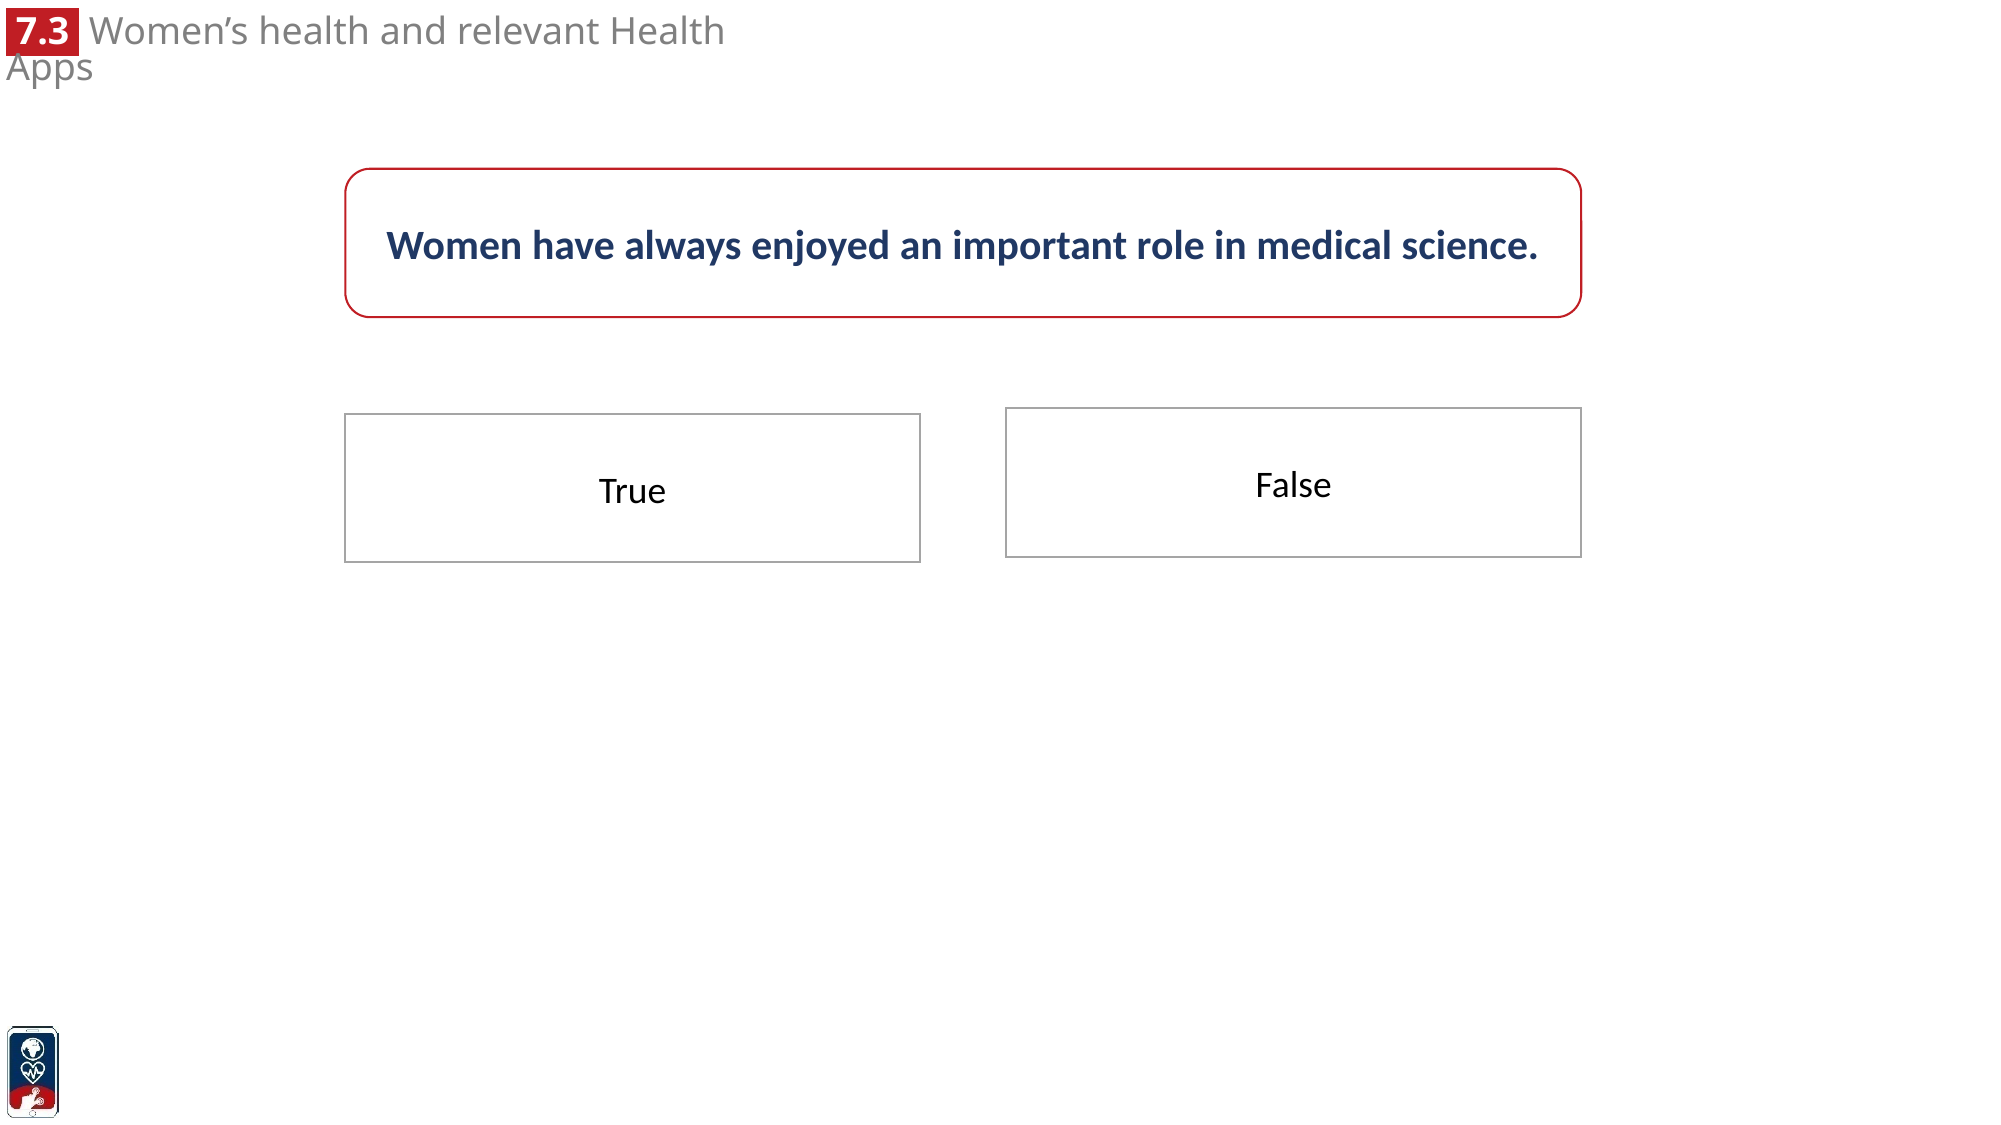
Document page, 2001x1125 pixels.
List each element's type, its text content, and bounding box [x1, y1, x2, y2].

text_box False [1005, 407, 1582, 558]
picture [7, 1026, 59, 1118]
text_box True [344, 413, 921, 563]
text_box Women have always enjoyed an important role in medical science. [344, 167, 1583, 319]
